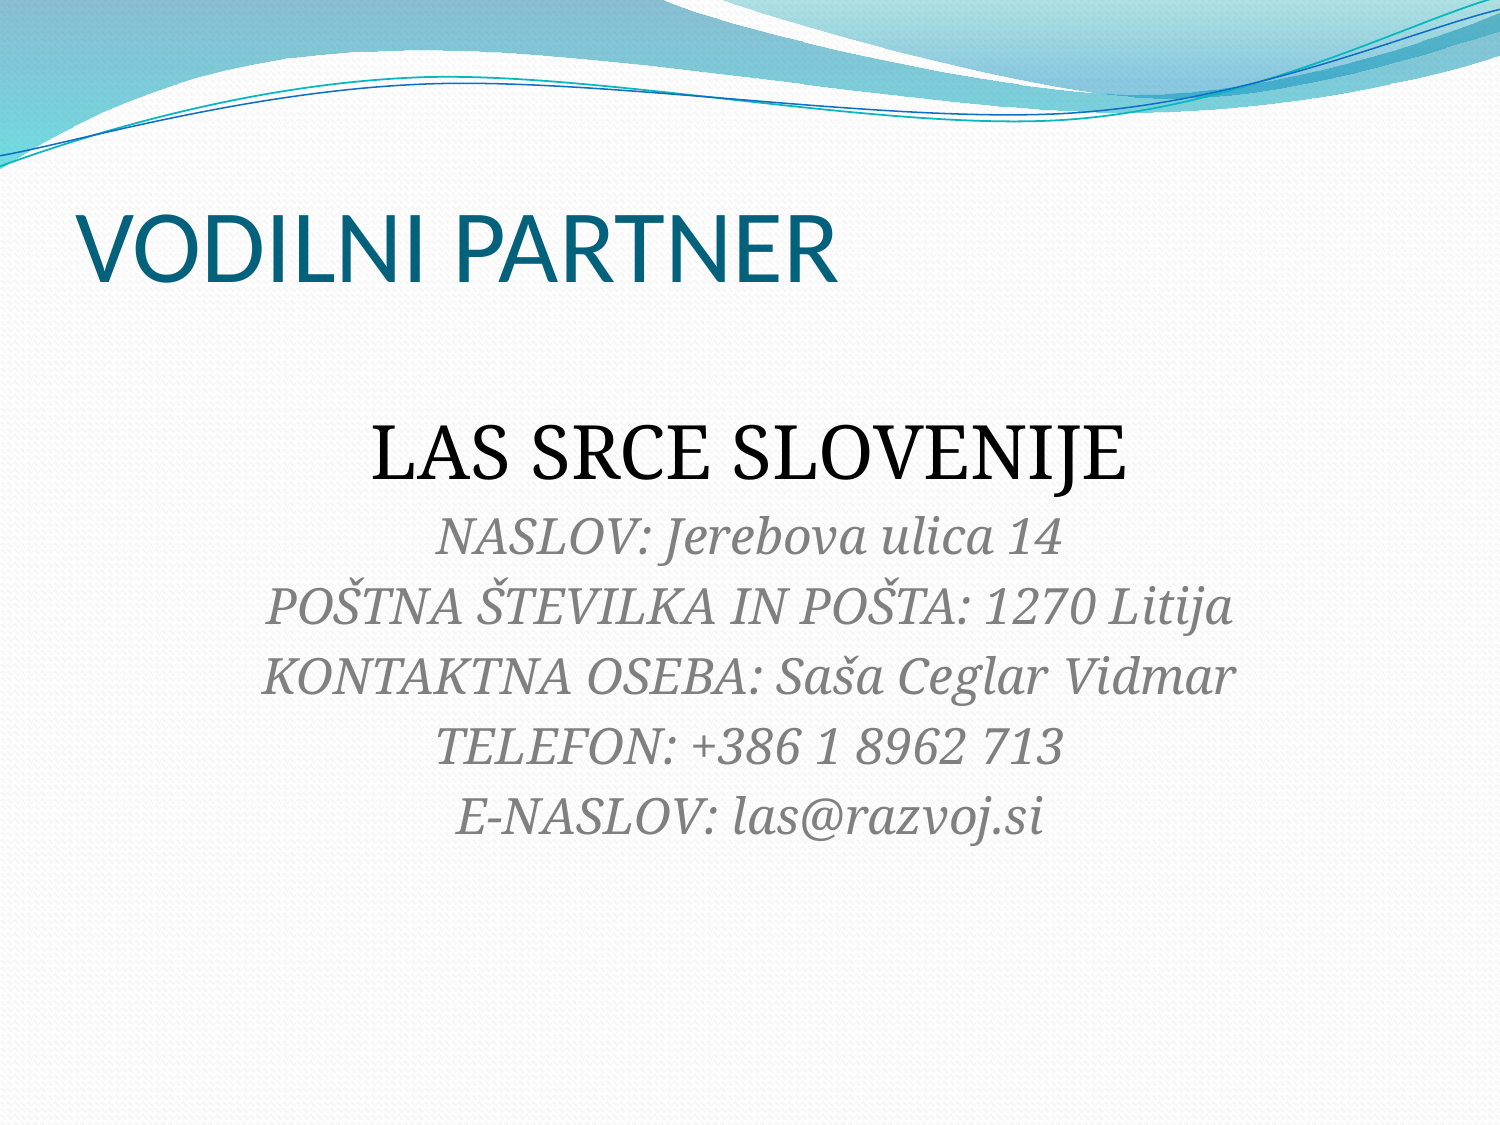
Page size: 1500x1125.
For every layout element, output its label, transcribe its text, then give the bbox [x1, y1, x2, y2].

title VODILNI PARTNER [75, 115, 1425, 303]
list LAS SRCE SLOVENIJE NASLOV: Jerebova ulica 14 POŠTNA ŠTEVILKA IN POŠTA: 1270 Litija KONTAKTNA OSEBA: Saša Ceglar Vidmar TELEFON: +386 1 8962 713 E-NASLOV: las@razvoj.si [75, 317, 1425, 1038]
